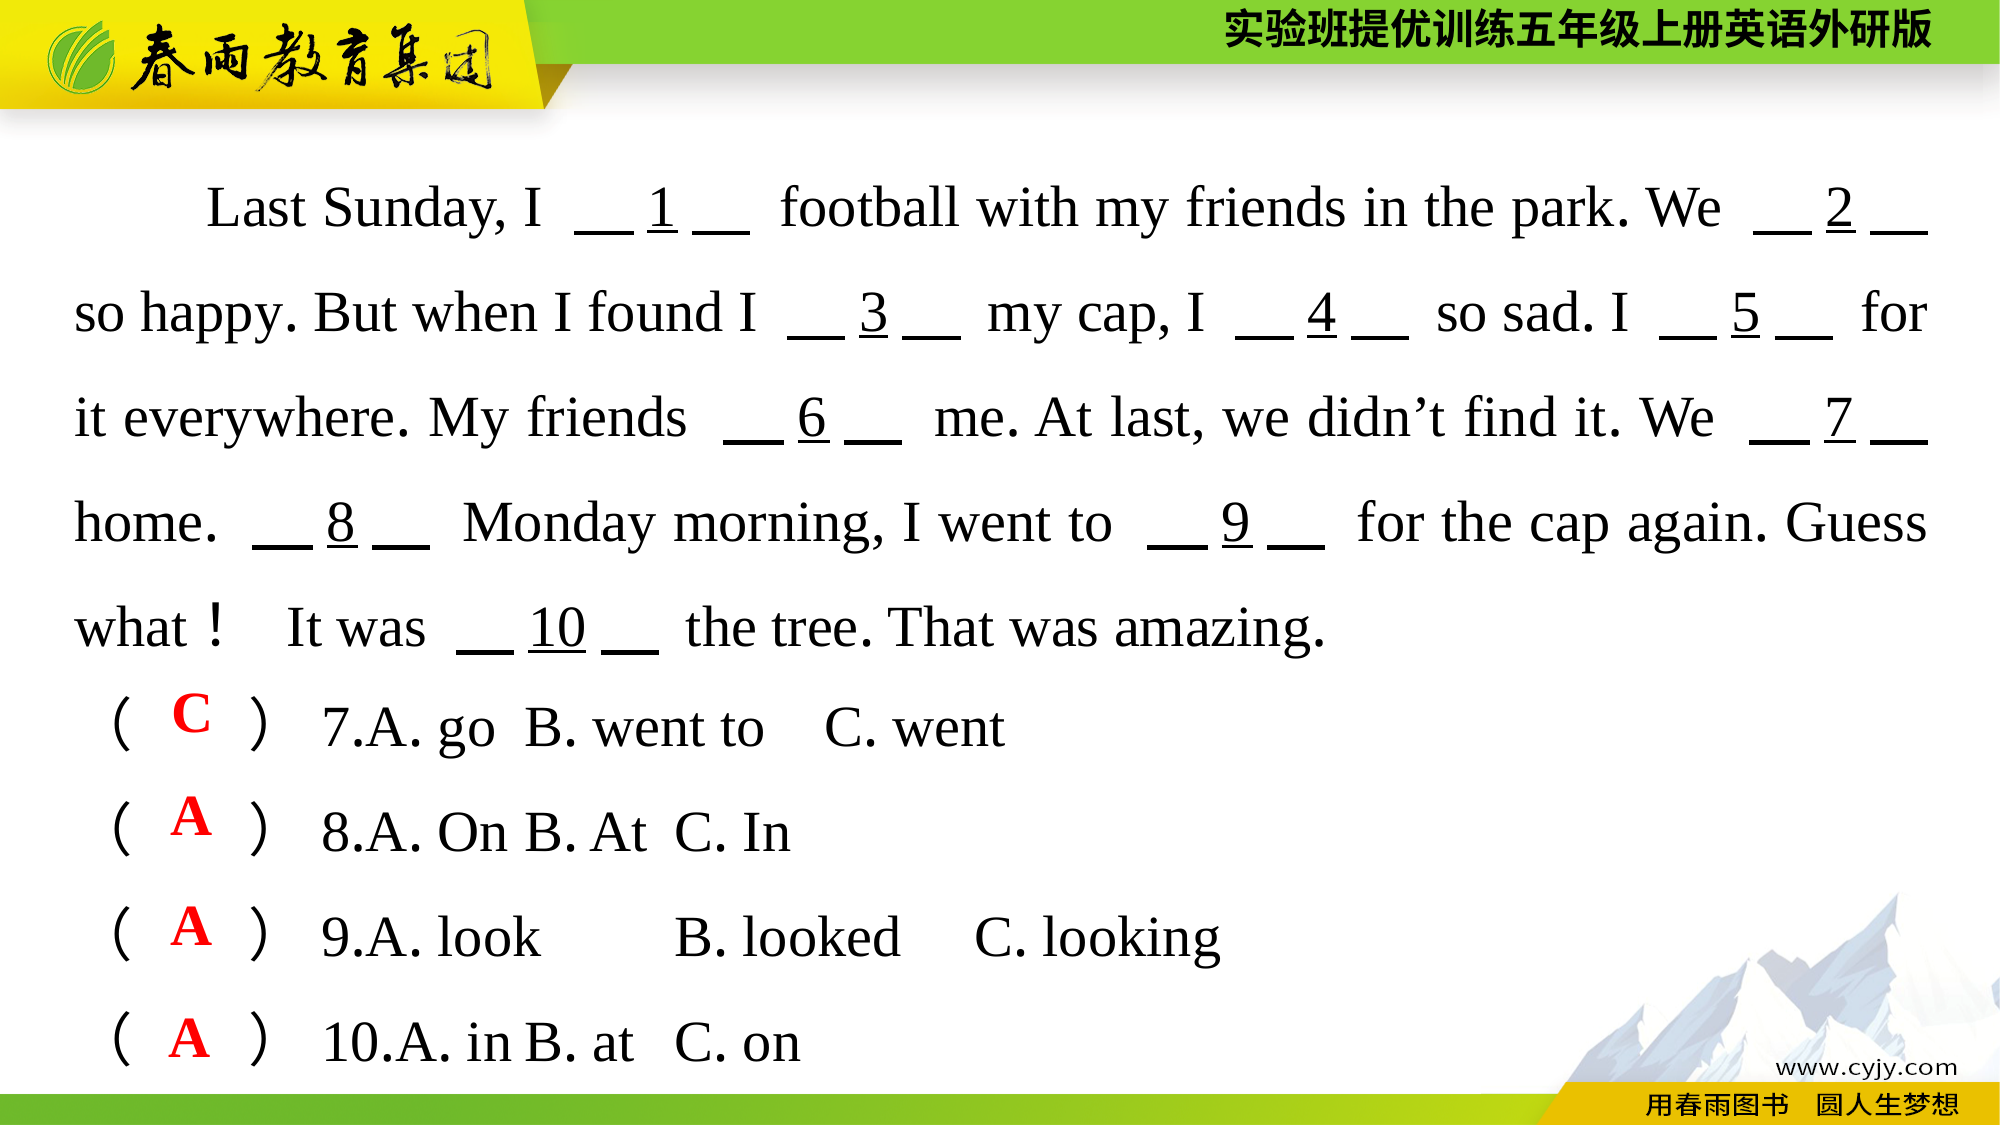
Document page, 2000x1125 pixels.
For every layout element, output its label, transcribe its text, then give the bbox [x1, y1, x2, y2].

list Last Sunday, I 1 football with my friends in the park. We 2 so happy. But when I found I 3 my cap, I 4 so sad. I 5 for it everywhere. My friends 6 me. At last, we didn’t find it. We 7 home. 8 Monday morning, I went to 9 for the cap again. Guess what！ It was 10 the tree. That was amazing. [59, 125, 1944, 645]
picture [0, 0, 2000, 1125]
text_box A [154, 956, 226, 1077]
text_box A [155, 769, 228, 855]
text_box C [157, 666, 229, 752]
text_box （ ）7.A. go B. went to C. went （ ）8.A. On B. At C. In （ ）9.A. look B. looked C. looking （ ）10.A. in B. at C. on [59, 645, 1944, 1081]
text_box A [155, 879, 228, 965]
